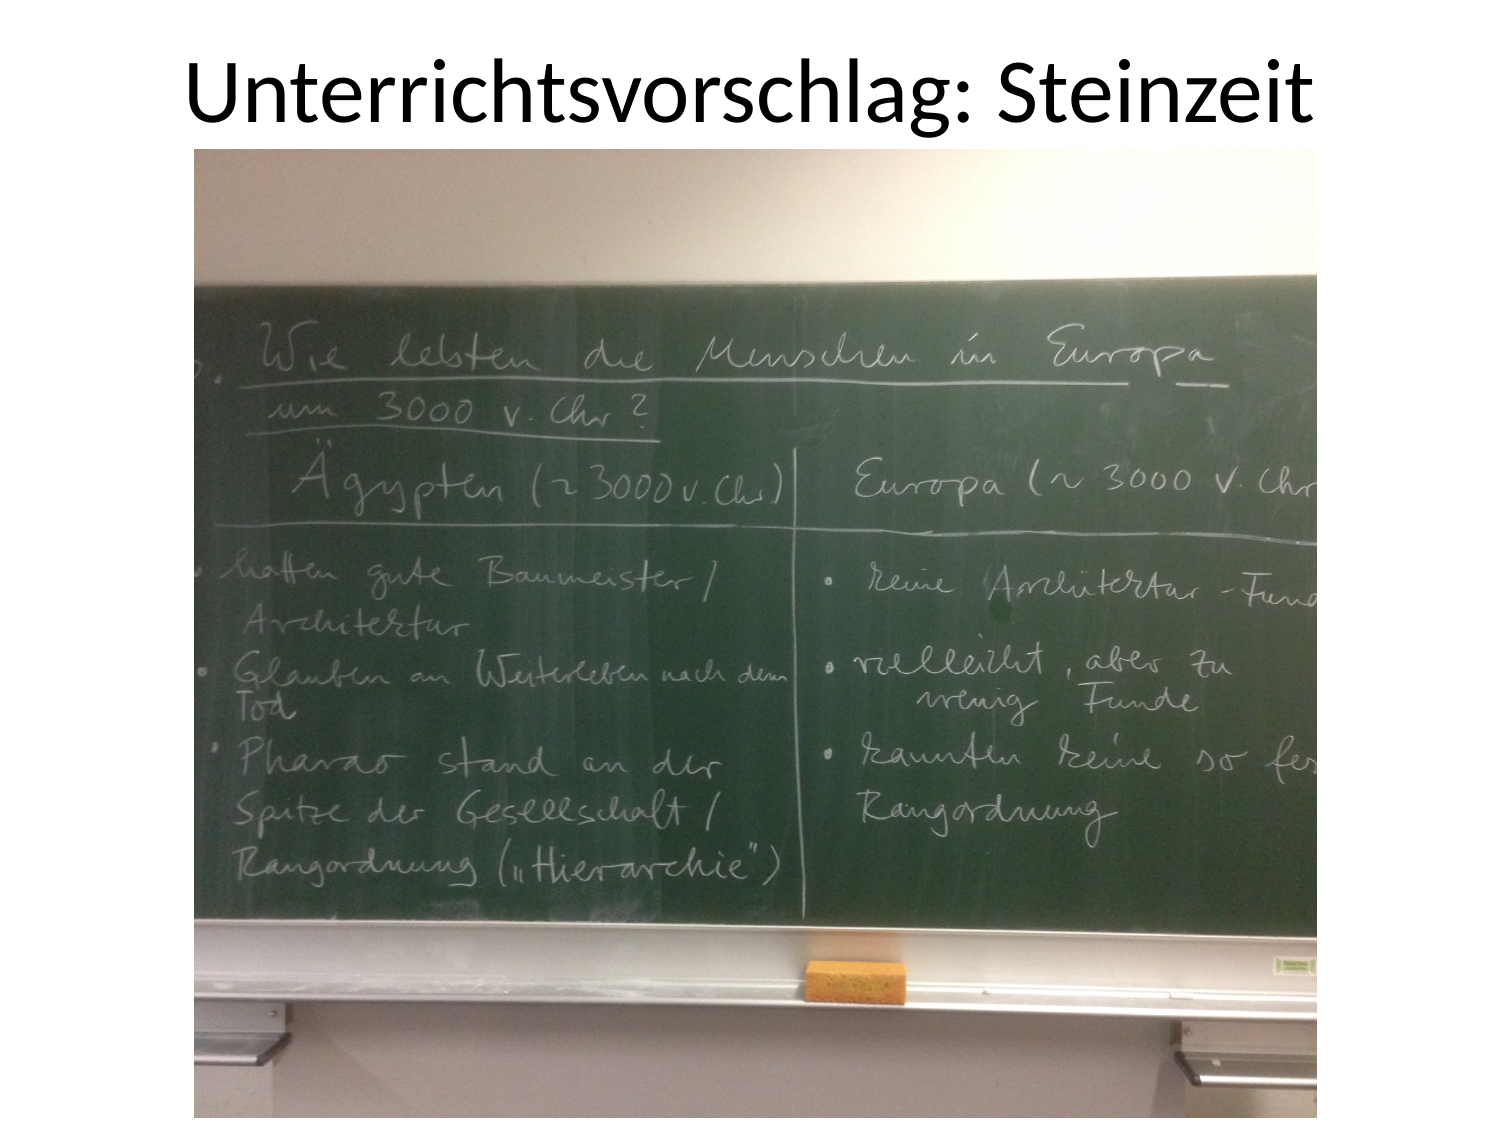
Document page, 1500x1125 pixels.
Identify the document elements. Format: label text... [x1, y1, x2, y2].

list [194, 149, 1318, 1119]
title Unterrichtsvorschlag: Steinzeit [75, 0, 1425, 173]
